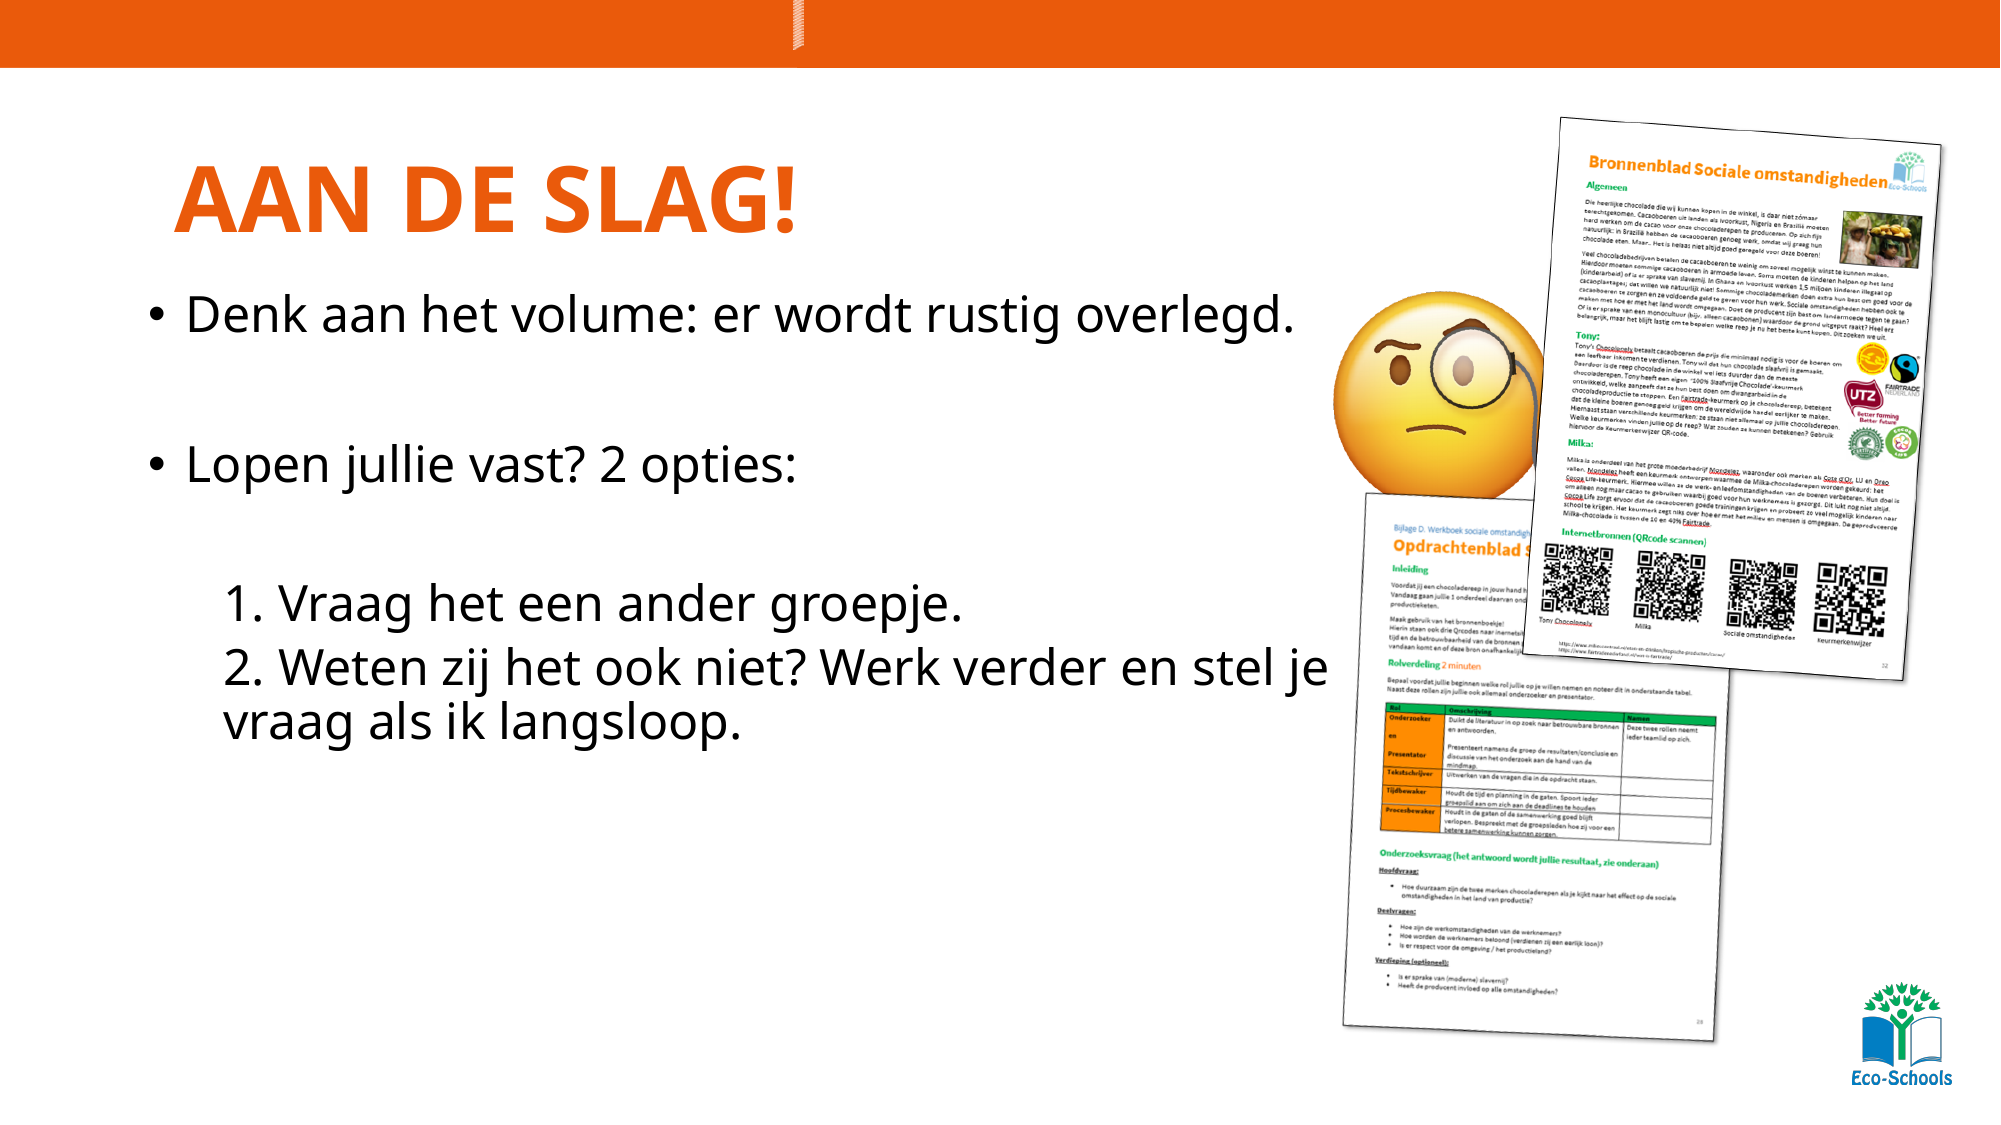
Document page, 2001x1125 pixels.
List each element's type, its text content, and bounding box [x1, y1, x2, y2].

picture [1852, 982, 1952, 1085]
picture [1300, 114, 1949, 1076]
list Denk aan het volume: er wordt rustig overlegd. Lopen jullie vast? 2 opties: 1. Vraag het een ander groepje. 2. Weten zij het ook niet? Werk verder en stel je vraag als ik langsloop. [133, 281, 1363, 822]
picture [793, 0, 804, 50]
title Aan de slag! [160, 114, 1087, 261]
